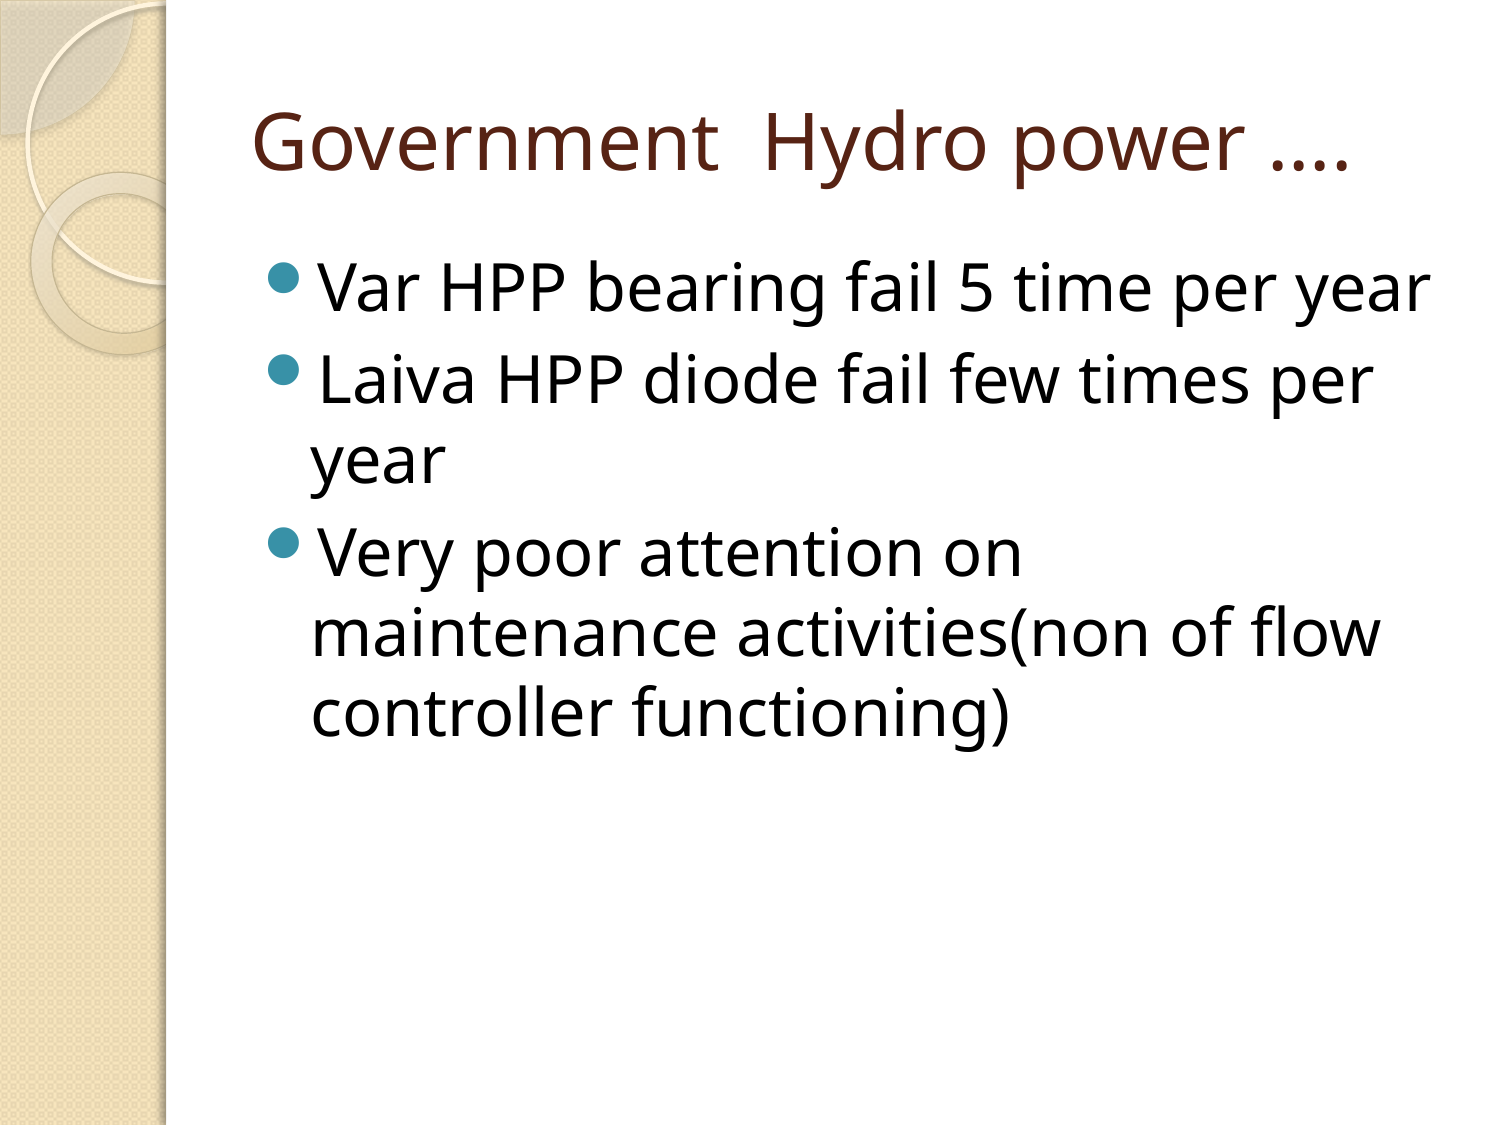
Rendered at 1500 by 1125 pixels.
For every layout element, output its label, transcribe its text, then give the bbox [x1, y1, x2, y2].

list Var HPP bearing fail 5 time per year Laiva HPP diode fail few times per year Very poor attention on maintenance activities(non of flow controller functioning) [235, 237, 1466, 1025]
title Government Hydro power .... [235, 45, 1466, 233]
